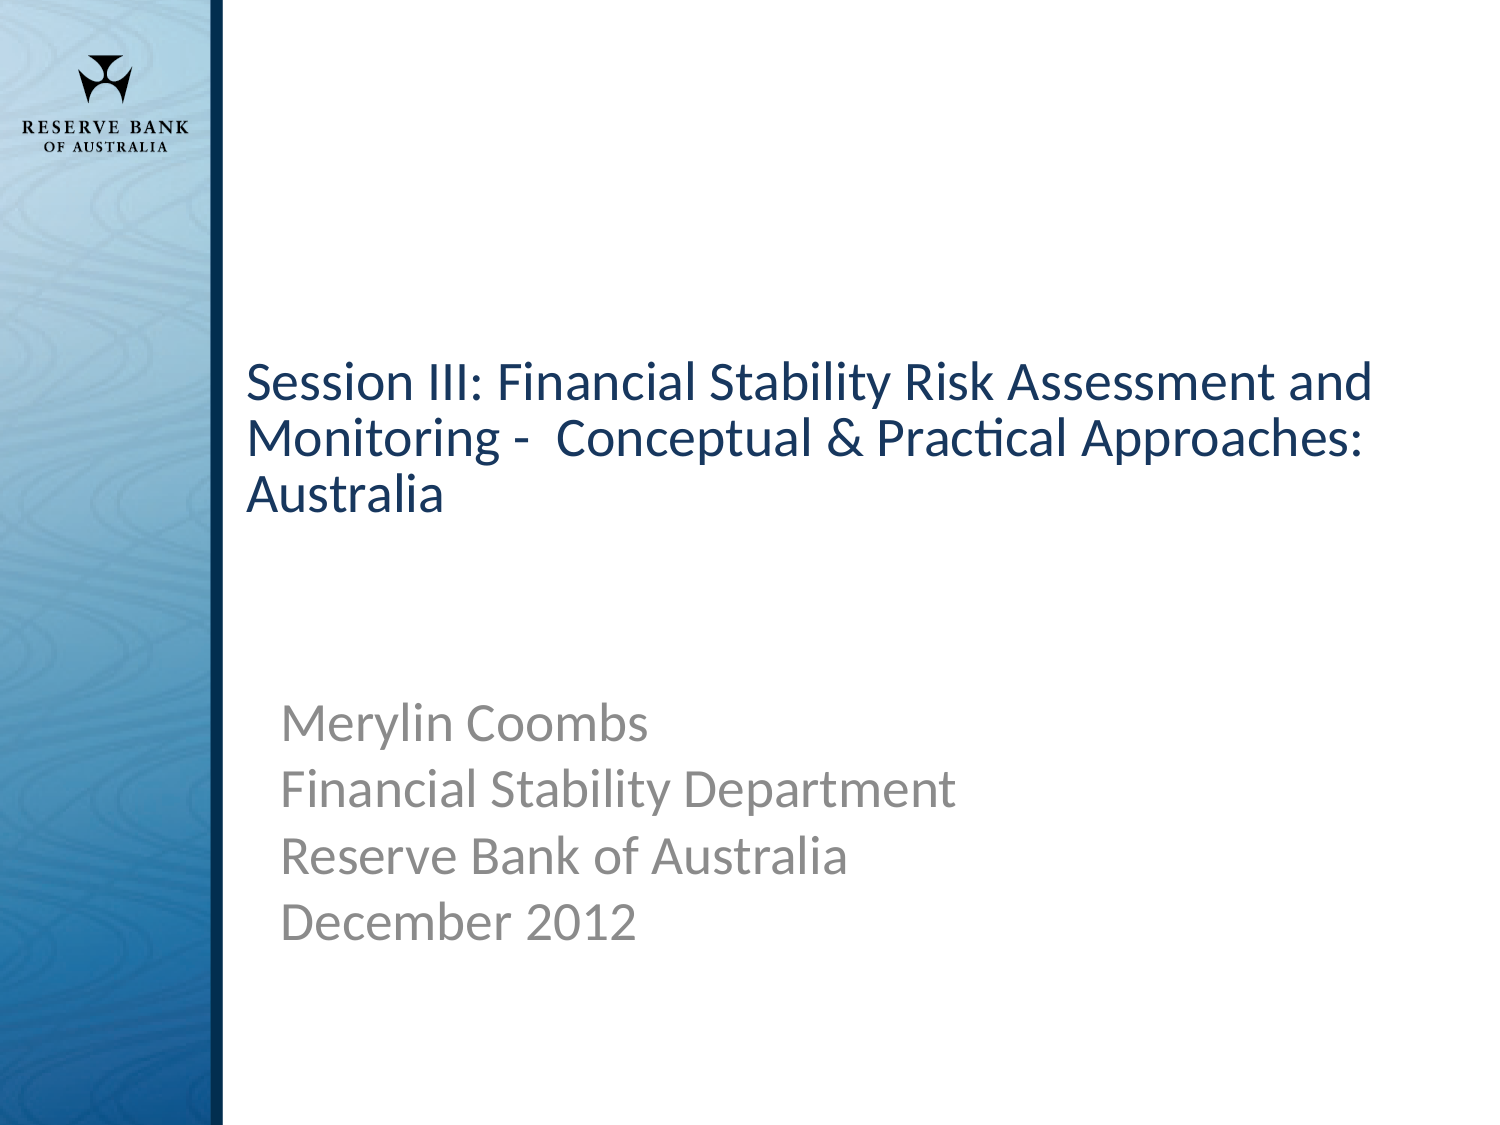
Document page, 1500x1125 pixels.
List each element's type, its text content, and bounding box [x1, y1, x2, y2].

picture [0, 0, 223, 1125]
title Session III: Financial Stability Risk Assessment and Monitoring - Conceptual & Practical Approaches: Australia [230, 349, 1500, 591]
subtitle Merylin Coombs Financial Stability Department Reserve Bank of Australia December 2012 [265, 692, 1293, 965]
